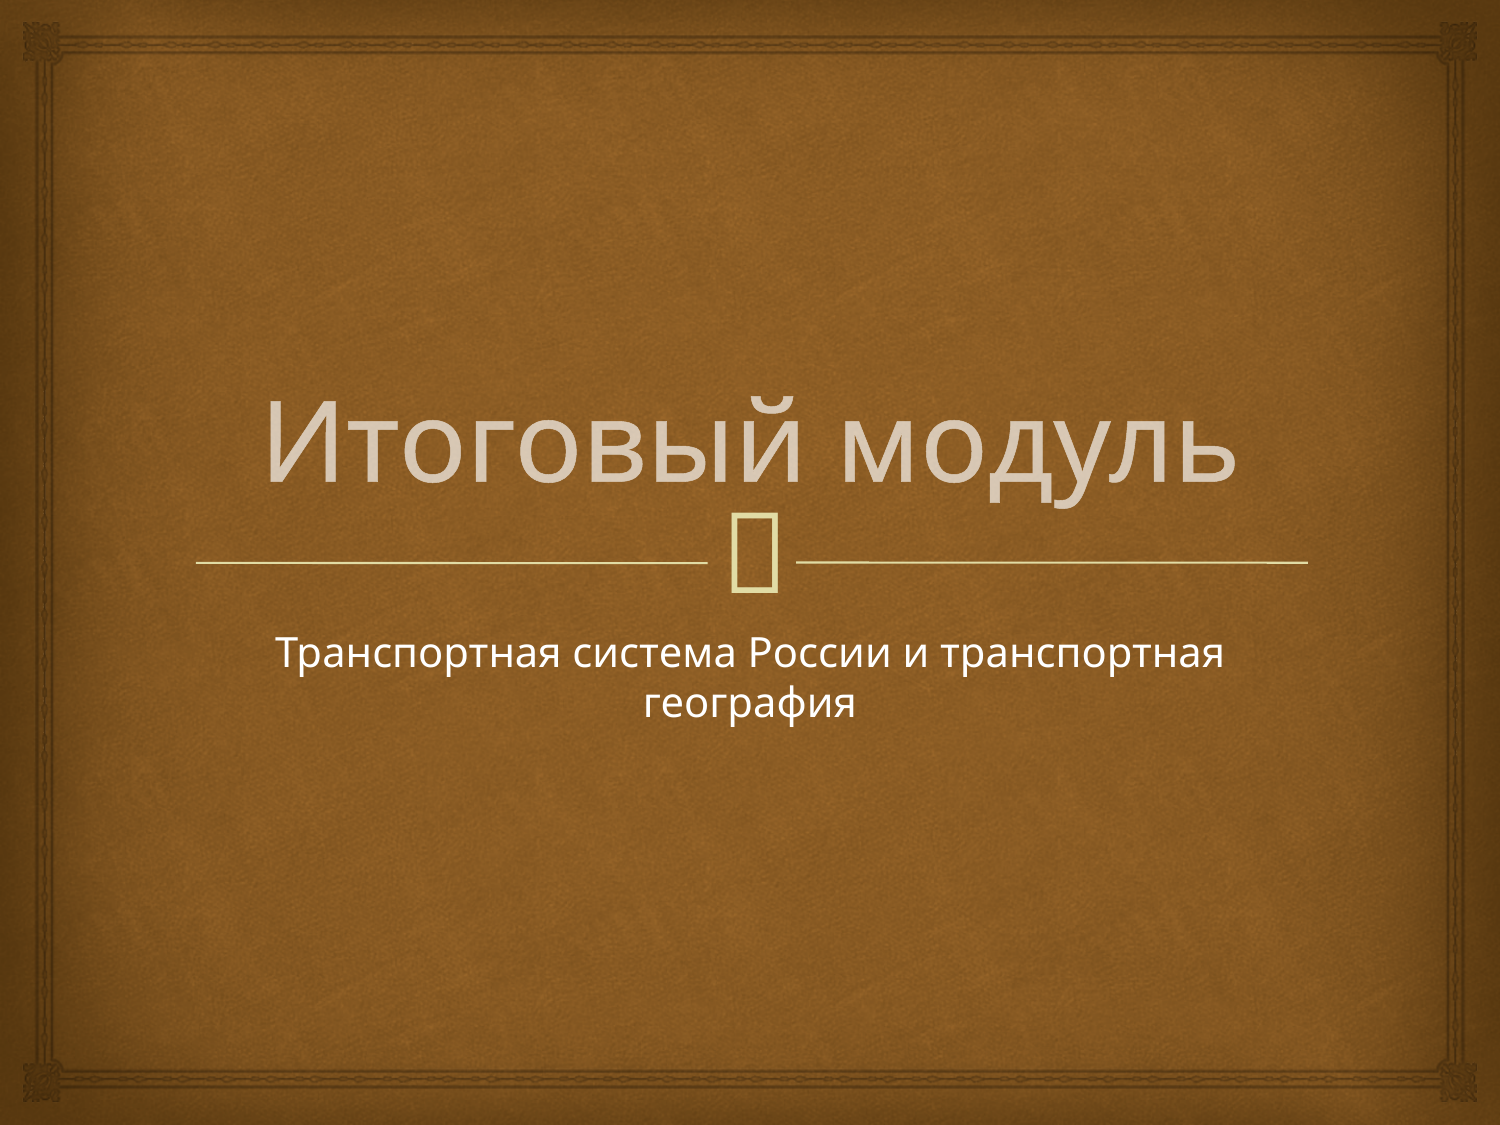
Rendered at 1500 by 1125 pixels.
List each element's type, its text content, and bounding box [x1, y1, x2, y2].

subtitle Транспортная система России и транспортная география [225, 618, 1275, 906]
title Итоговый модуль [194, 227, 1306, 512]
picture [0, 0, 1500, 1125]
